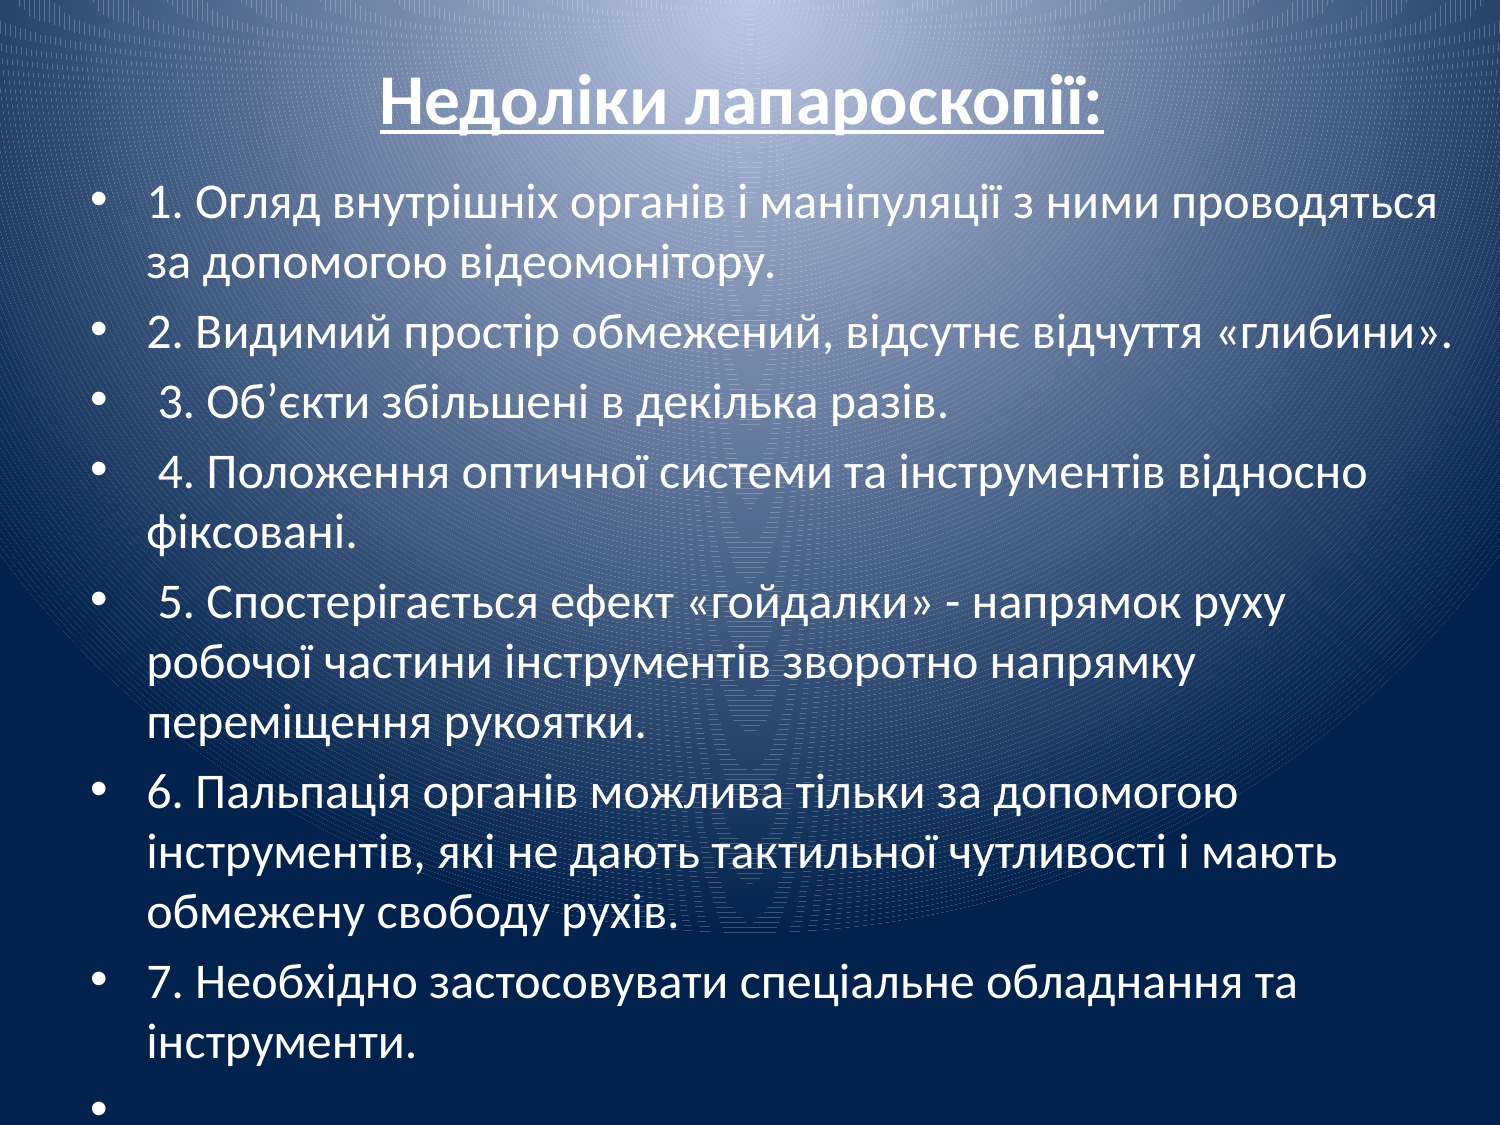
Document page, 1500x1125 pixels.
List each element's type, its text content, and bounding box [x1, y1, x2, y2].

list 1. Огляд внутрішніх органів і маніпуляції з ними проводяться за допомогою відеомонітору. 2. Видимий простір обмежений, відсутнє відчуття «глибини». 3. Об’єкти збільшені в декілька разів. 4. Положення оптичної системи та інструментів відносно фіксовані. 5. Спостерігається ефект «гойдалки» - напрямок руху робочої частини інструментів зворотно напрямку переміщення рукоятки. 6. Пальпація органів можлива тільки за допомогою інструментів, які не дають тактильної чутливості і мають обмежену свободу рухів. 7. Необхідно застосовувати спеціальне обладнання та інструменти. [75, 160, 1471, 1094]
title Недоліки лапароскопії: [75, 45, 1425, 160]
